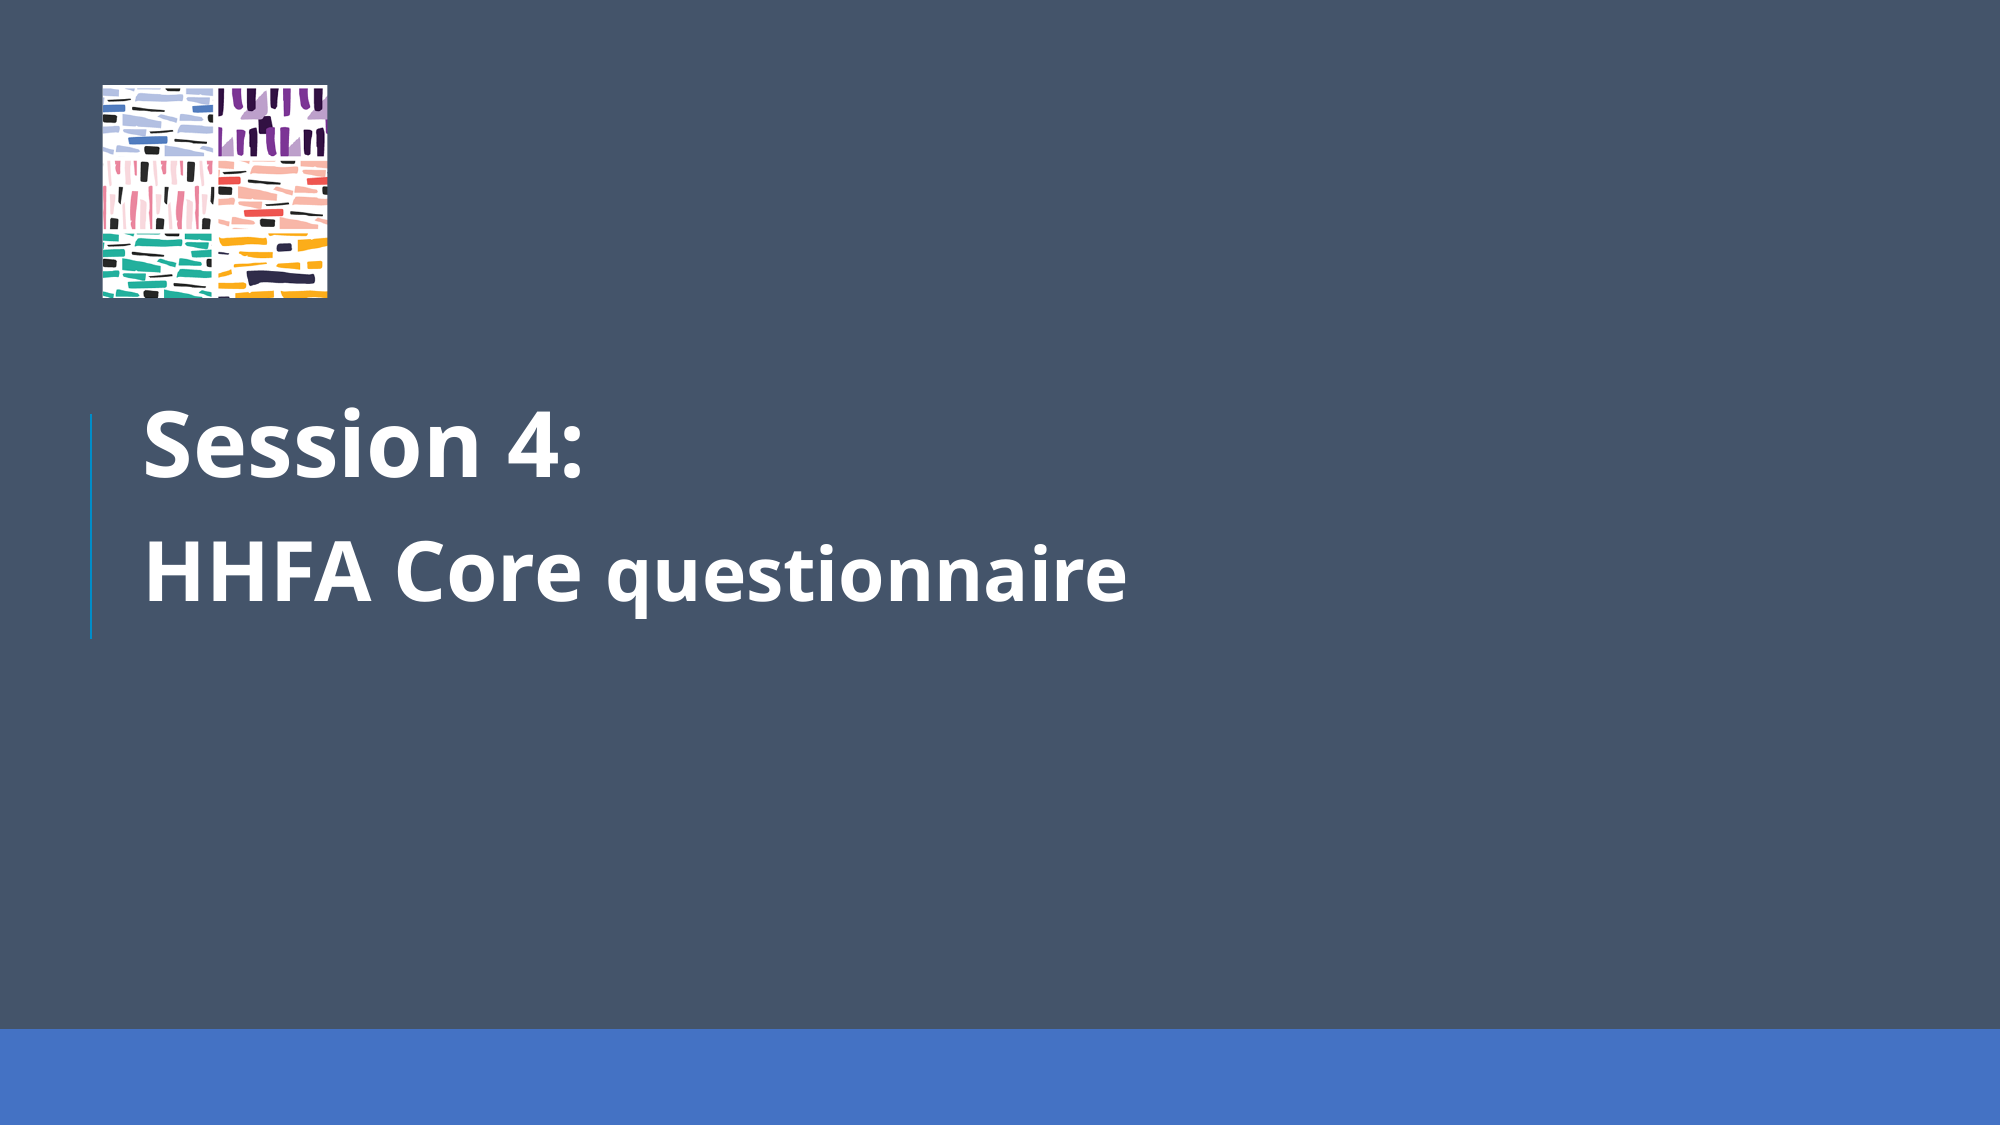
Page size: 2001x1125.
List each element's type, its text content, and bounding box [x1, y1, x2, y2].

picture [102, 85, 328, 298]
title Session 4: HHFA Core questionnaire [127, 378, 1885, 649]
